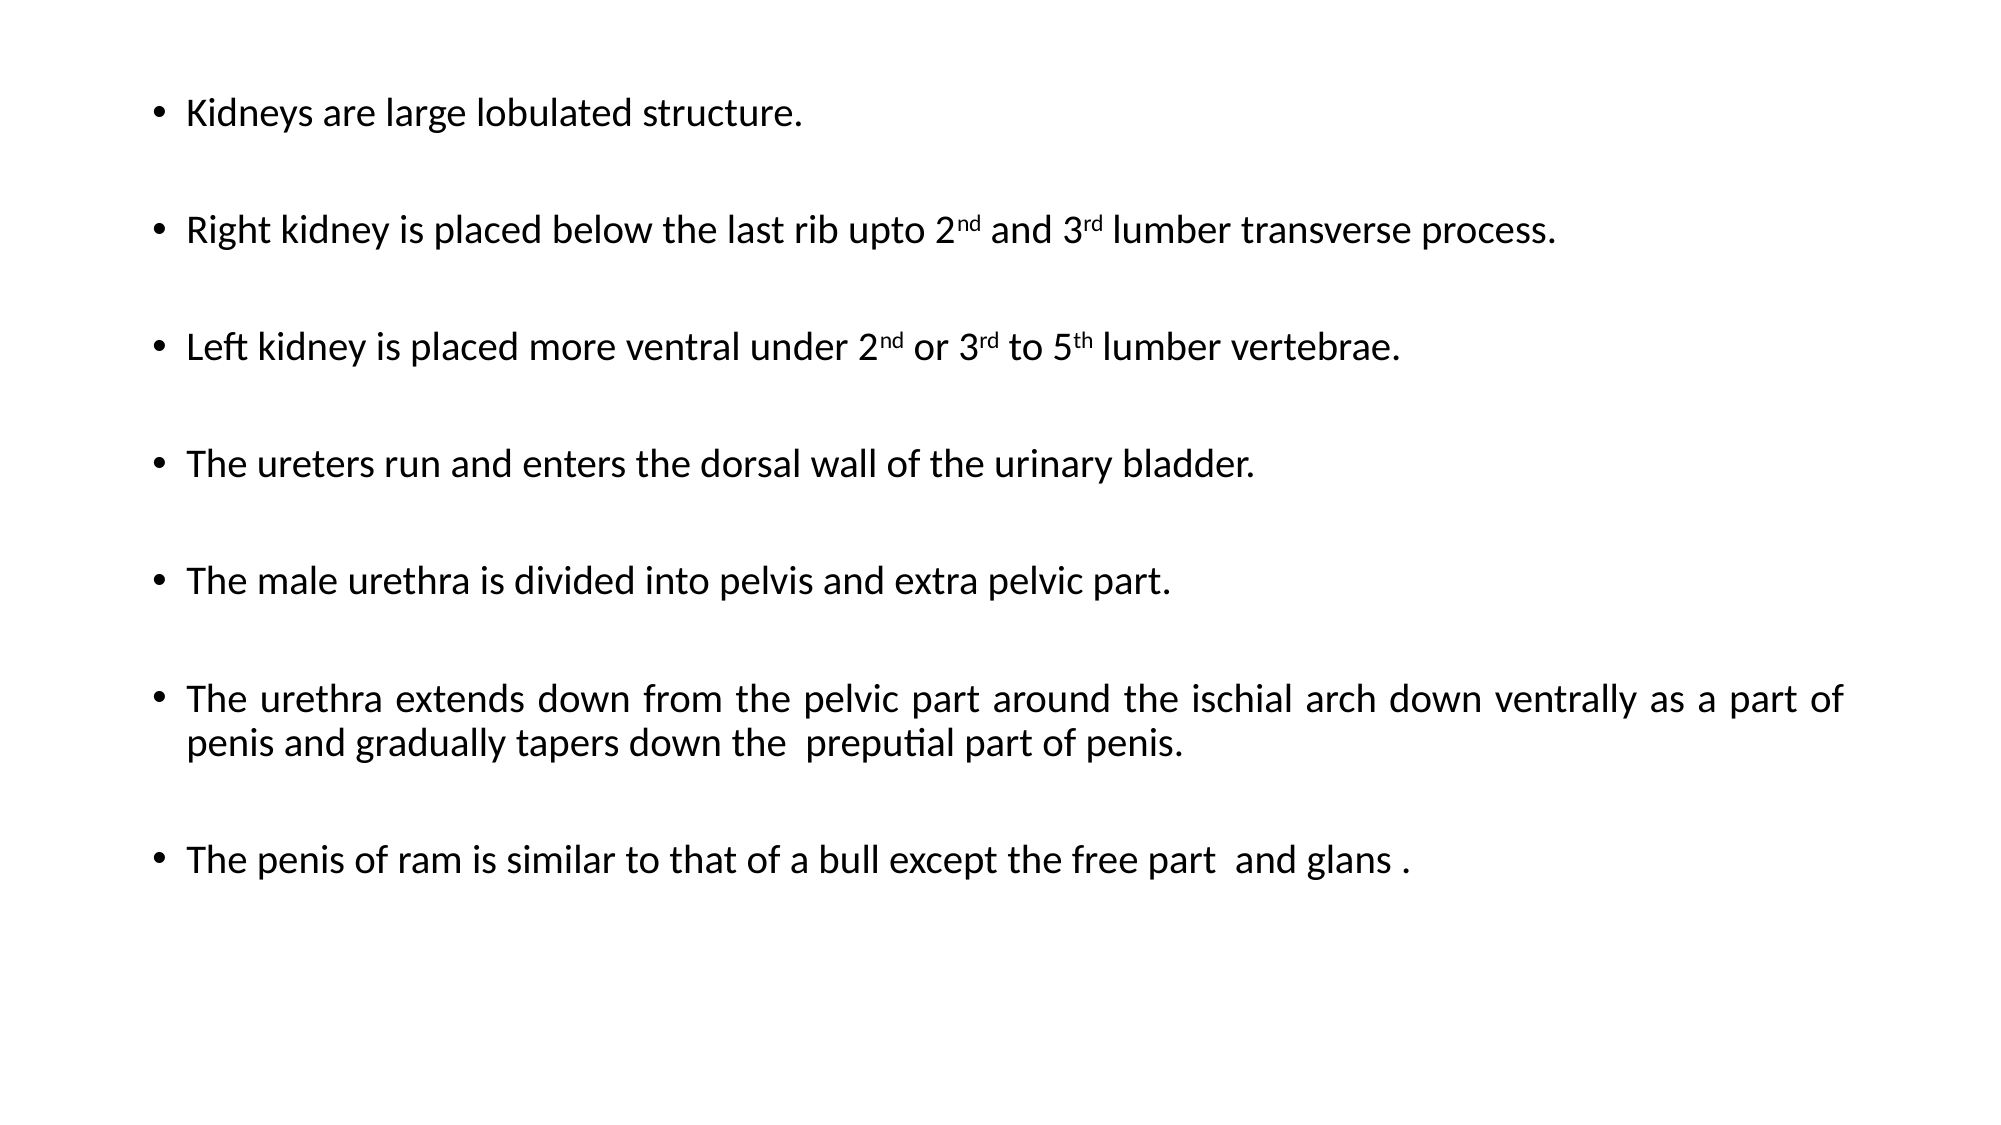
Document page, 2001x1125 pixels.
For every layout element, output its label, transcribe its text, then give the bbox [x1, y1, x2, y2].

list Kidneys are large lobulated structure. Right kidney is placed below the last rib upto 2nd and 3rd lumber transverse process. Left kidney is placed more ventral under 2nd or 3rd to 5th lumber vertebrae. The ureters run and enters the dorsal wall of the urinary bladder. The male urethra is divided into pelvis and extra pelvic part. The urethra extends down from the pelvic part around the ischial arch down ventrally as a part of penis and gradually tapers down the preputial part of penis. The penis of ram is similar to that of a bull except the free part and glans . [137, 83, 1863, 1014]
